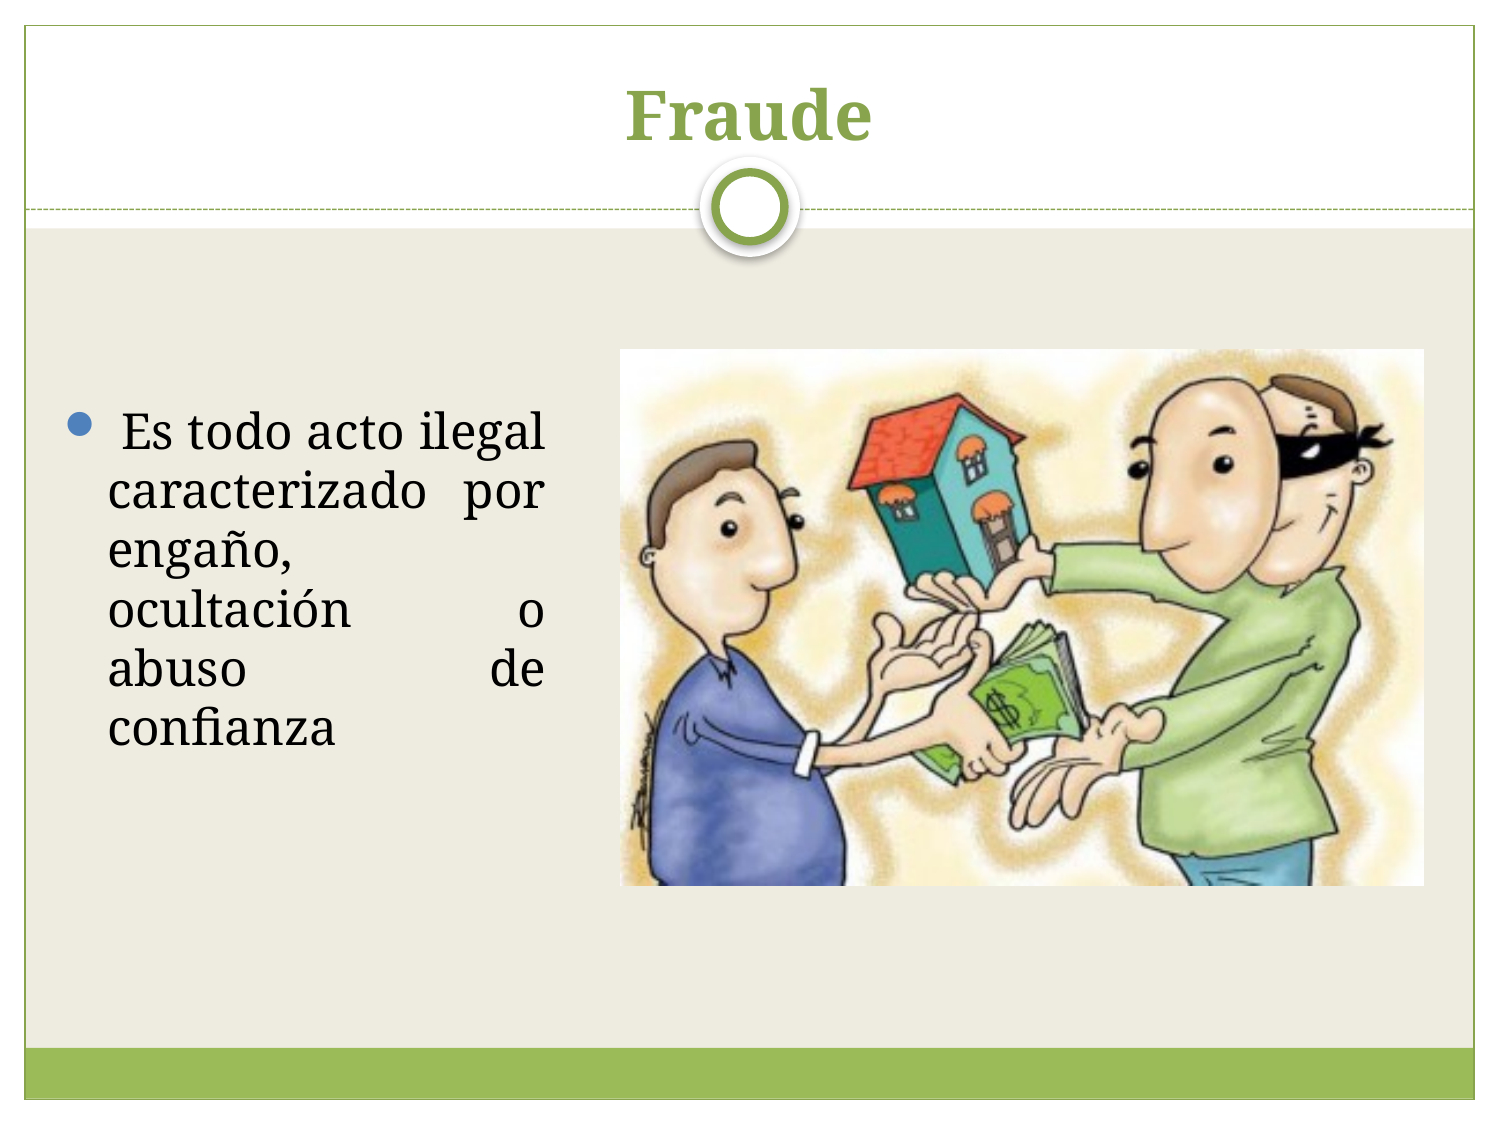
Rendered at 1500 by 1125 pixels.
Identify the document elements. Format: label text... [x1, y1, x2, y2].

title Fraude [49, 37, 1450, 162]
list Es todo acto ilegal caracterizado por engaño, ocultación o abuso de confianza [49, 392, 561, 776]
picture [619, 349, 1424, 886]
